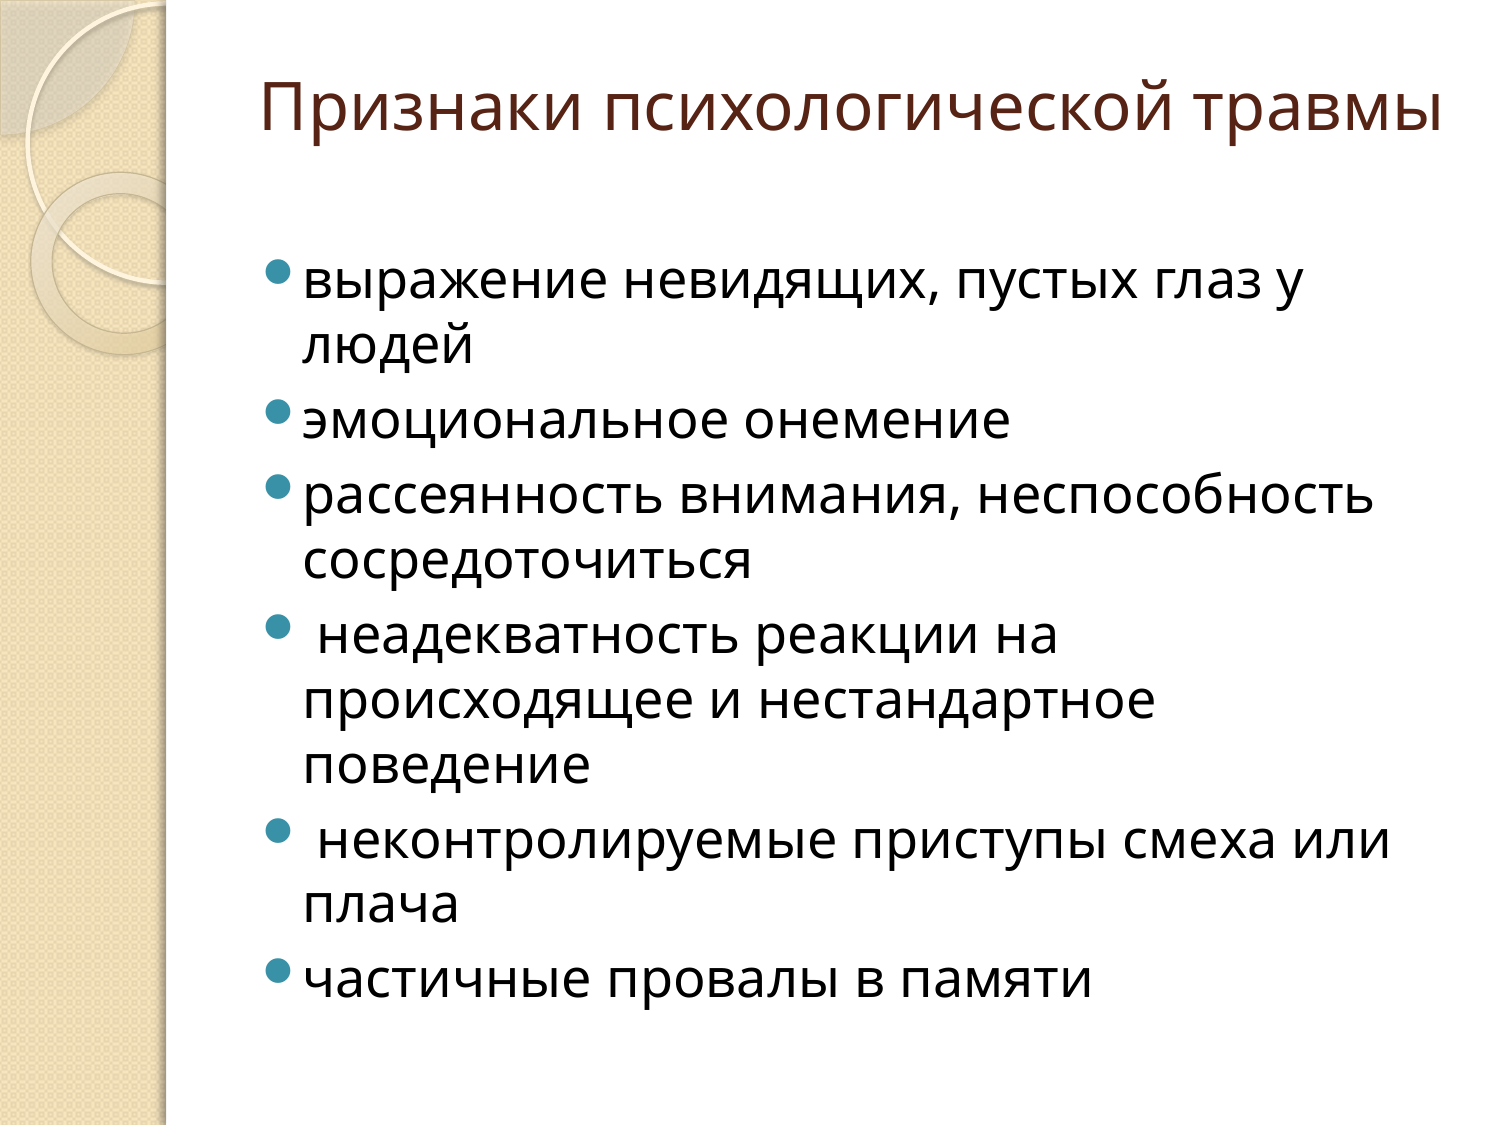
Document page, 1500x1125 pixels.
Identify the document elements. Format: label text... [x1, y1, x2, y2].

list выражение невидящих, пустых глаз у людей эмоциональное онемение рассеянность внимания, неспособность сосредоточиться неадекватность реакции на происходящее и нестандартное поведение неконтролируемые приступы смеха или плача частичные провалы в памяти [235, 237, 1466, 1025]
title Признаки психологической травмы [237, 50, 1468, 238]
